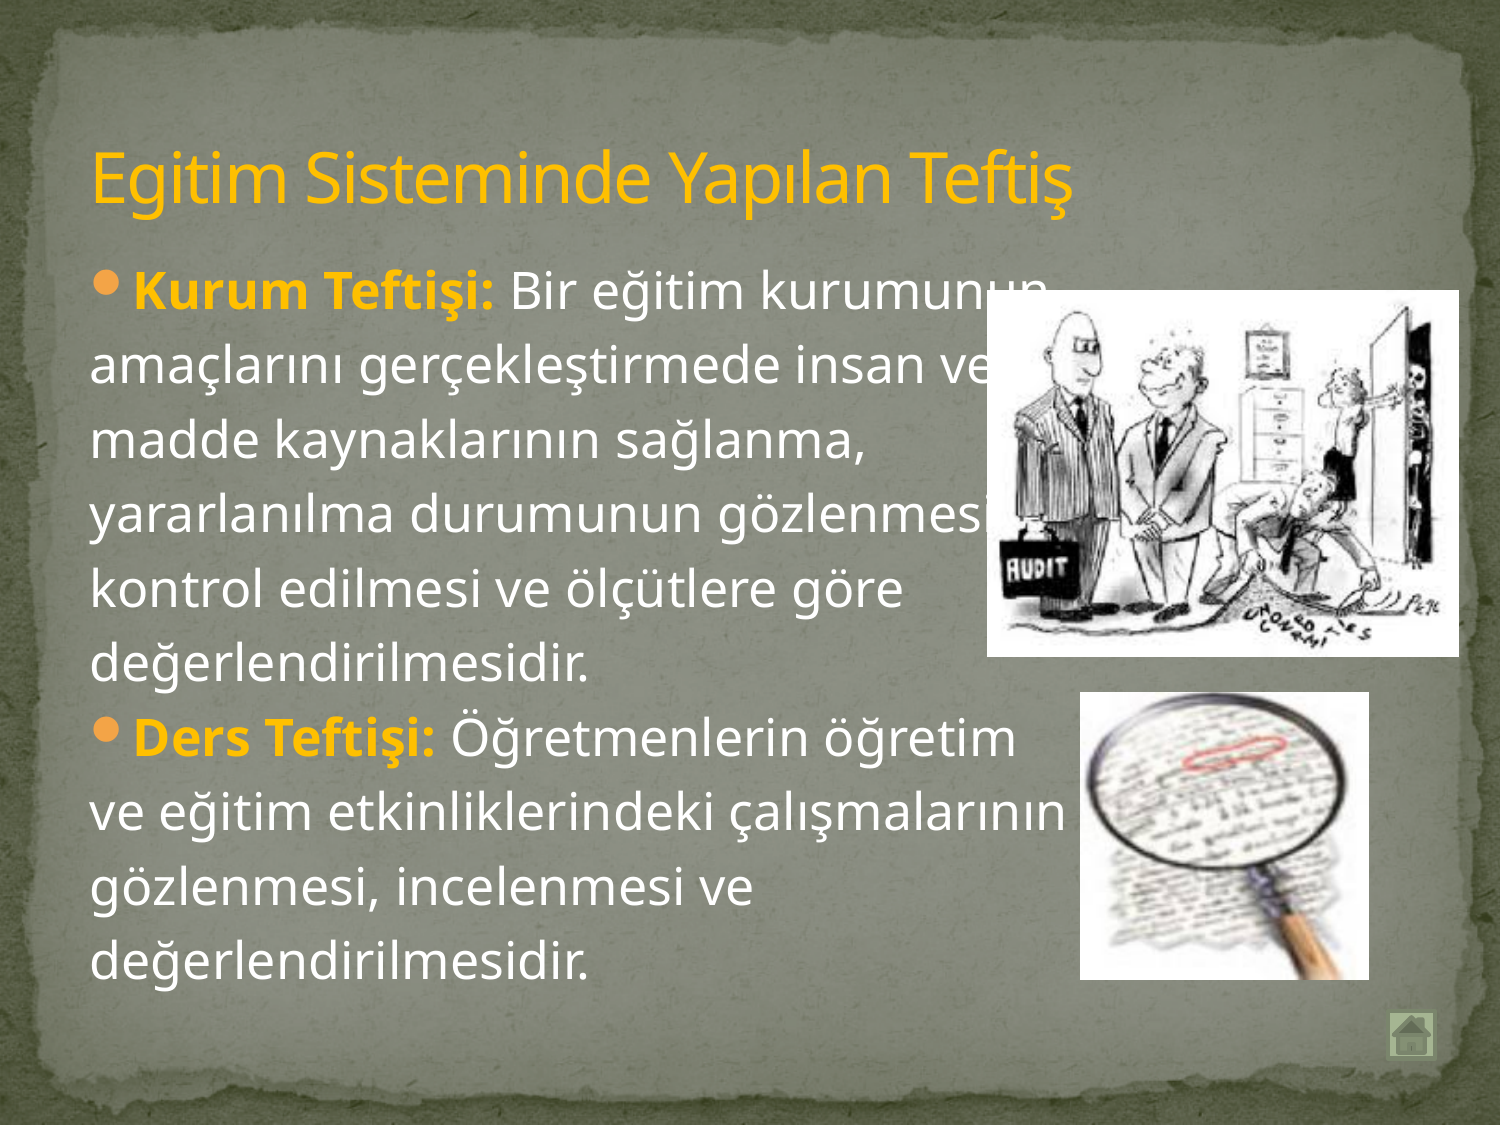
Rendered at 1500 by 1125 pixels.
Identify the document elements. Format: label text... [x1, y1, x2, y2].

text_box [1386, 1009, 1437, 1061]
title Egitim Sisteminde Yapılan Teftiş [74, 24, 1459, 225]
list Kurum Teftişi: Bir eğitim kurumunun amaçlarını gerçekleştirmede insan ve madde kaynaklarının sağlanma, yararlanılma durumunun gözlenmesi, kontrol edilmesi ve ölçütlere göre değerlendirilmesidir. Ders Teftişi: Öğretmenlerin öğretim ve eğitim etkinliklerindeki çalışmalarının gözlenmesi, incelenmesi ve değerlendirilmesidir. [75, 249, 1425, 1000]
picture [1080, 692, 1369, 981]
picture [986, 290, 1459, 658]
